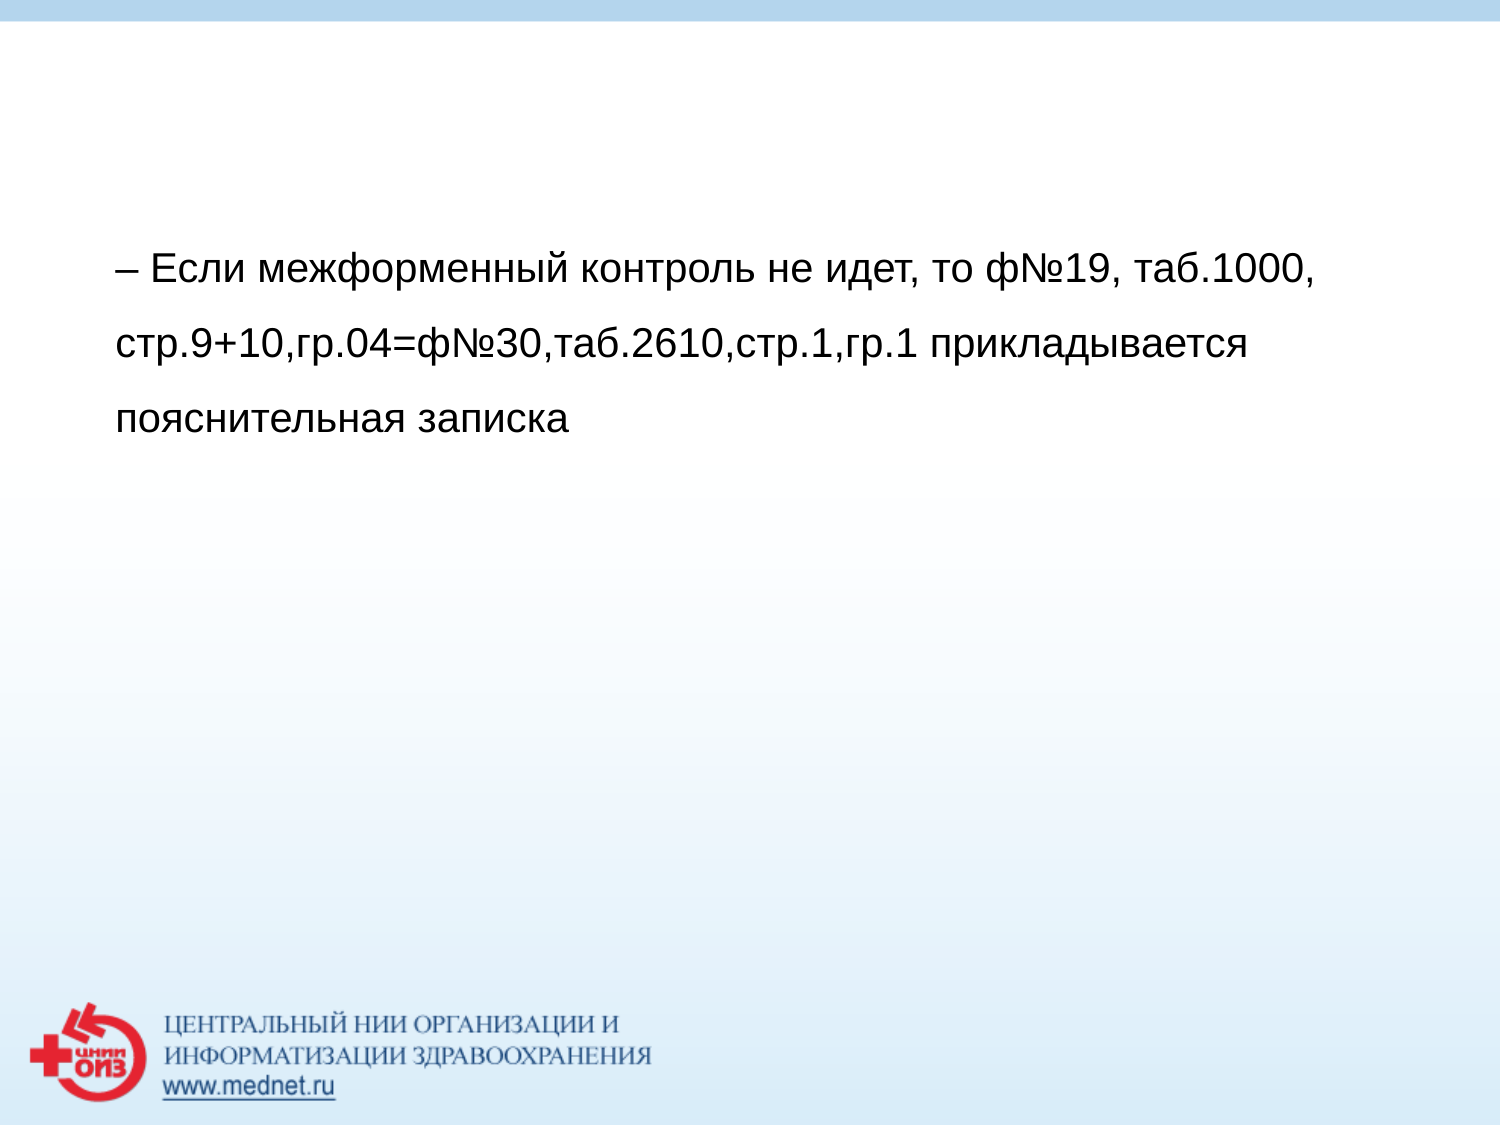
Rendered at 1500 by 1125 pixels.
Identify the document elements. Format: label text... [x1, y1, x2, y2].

list ‒ Если межформенный контроль не идет, то ф№19, таб.1000, стр.9+10,гр.04=ф№30,таб.2610,стр.1,гр.1 прикладывается пояснительная записка [100, 208, 1425, 963]
picture [0, 0, 1500, 1125]
